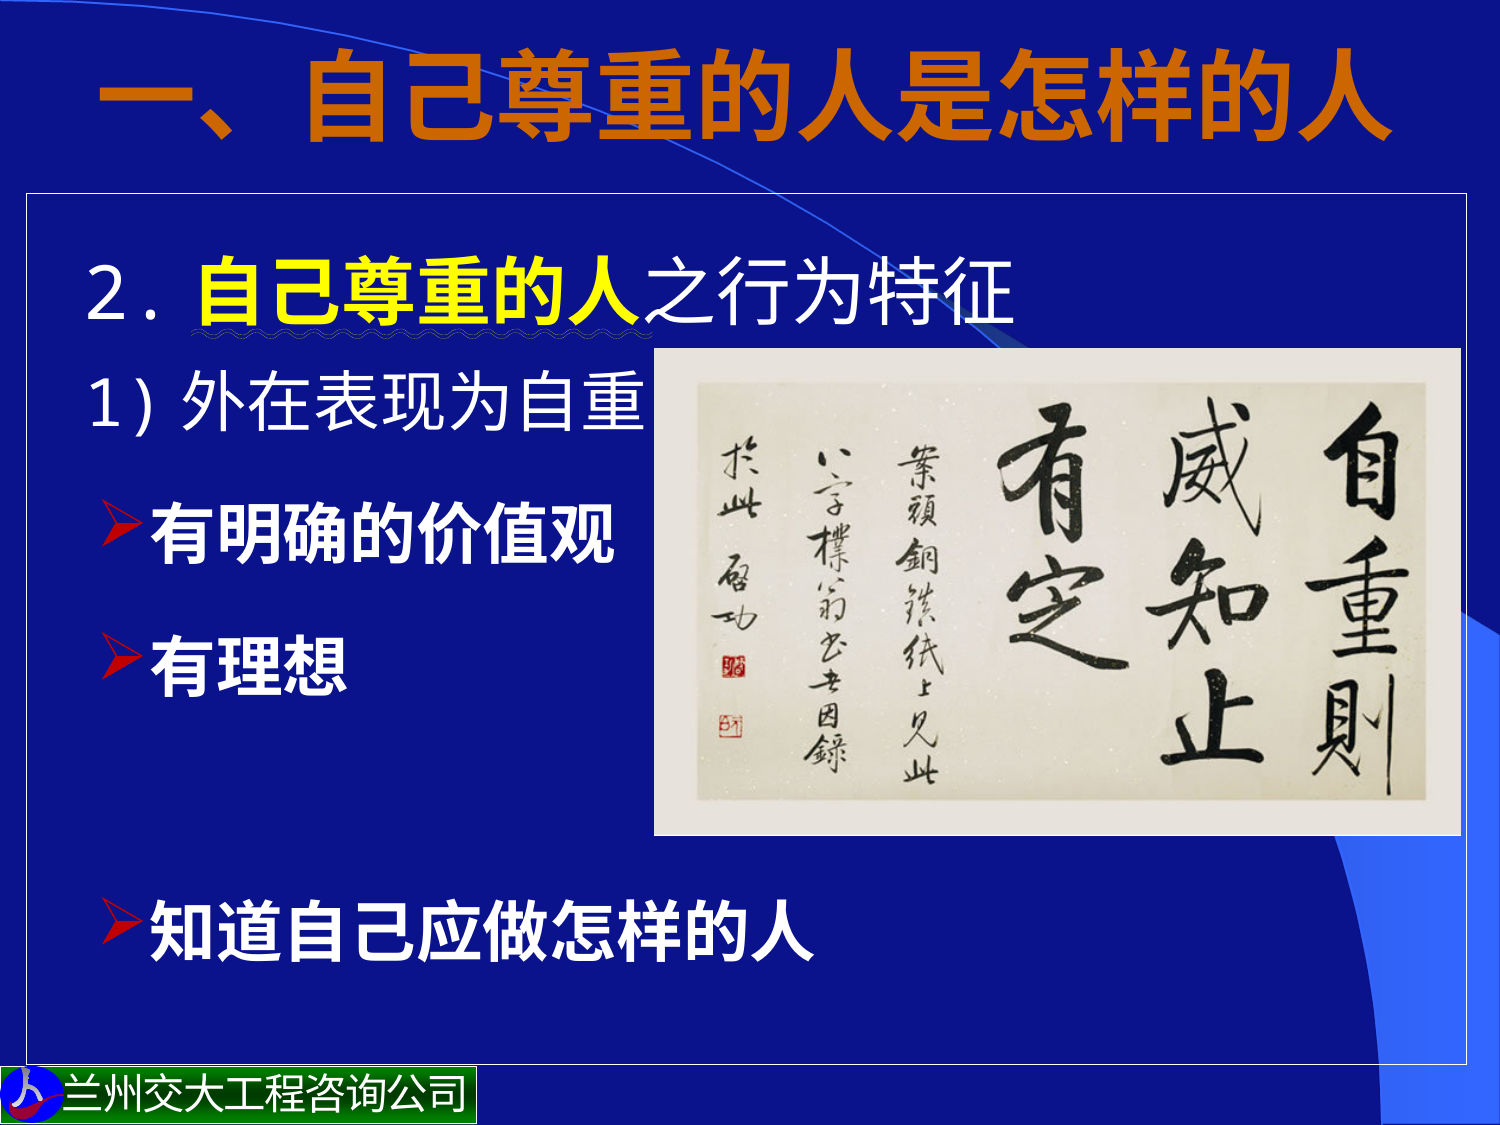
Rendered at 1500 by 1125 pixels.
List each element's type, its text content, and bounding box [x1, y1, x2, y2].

picture [653, 348, 1461, 836]
list 2.自己尊重的人之行为特征 1)外在表现为自重 有明确的价值观 有理想 知道自己应做怎样的人 [26, 193, 1467, 1065]
picture [0, 0, 1500, 1125]
title 一、自己尊重的人是怎样的人 [26, 0, 1467, 188]
